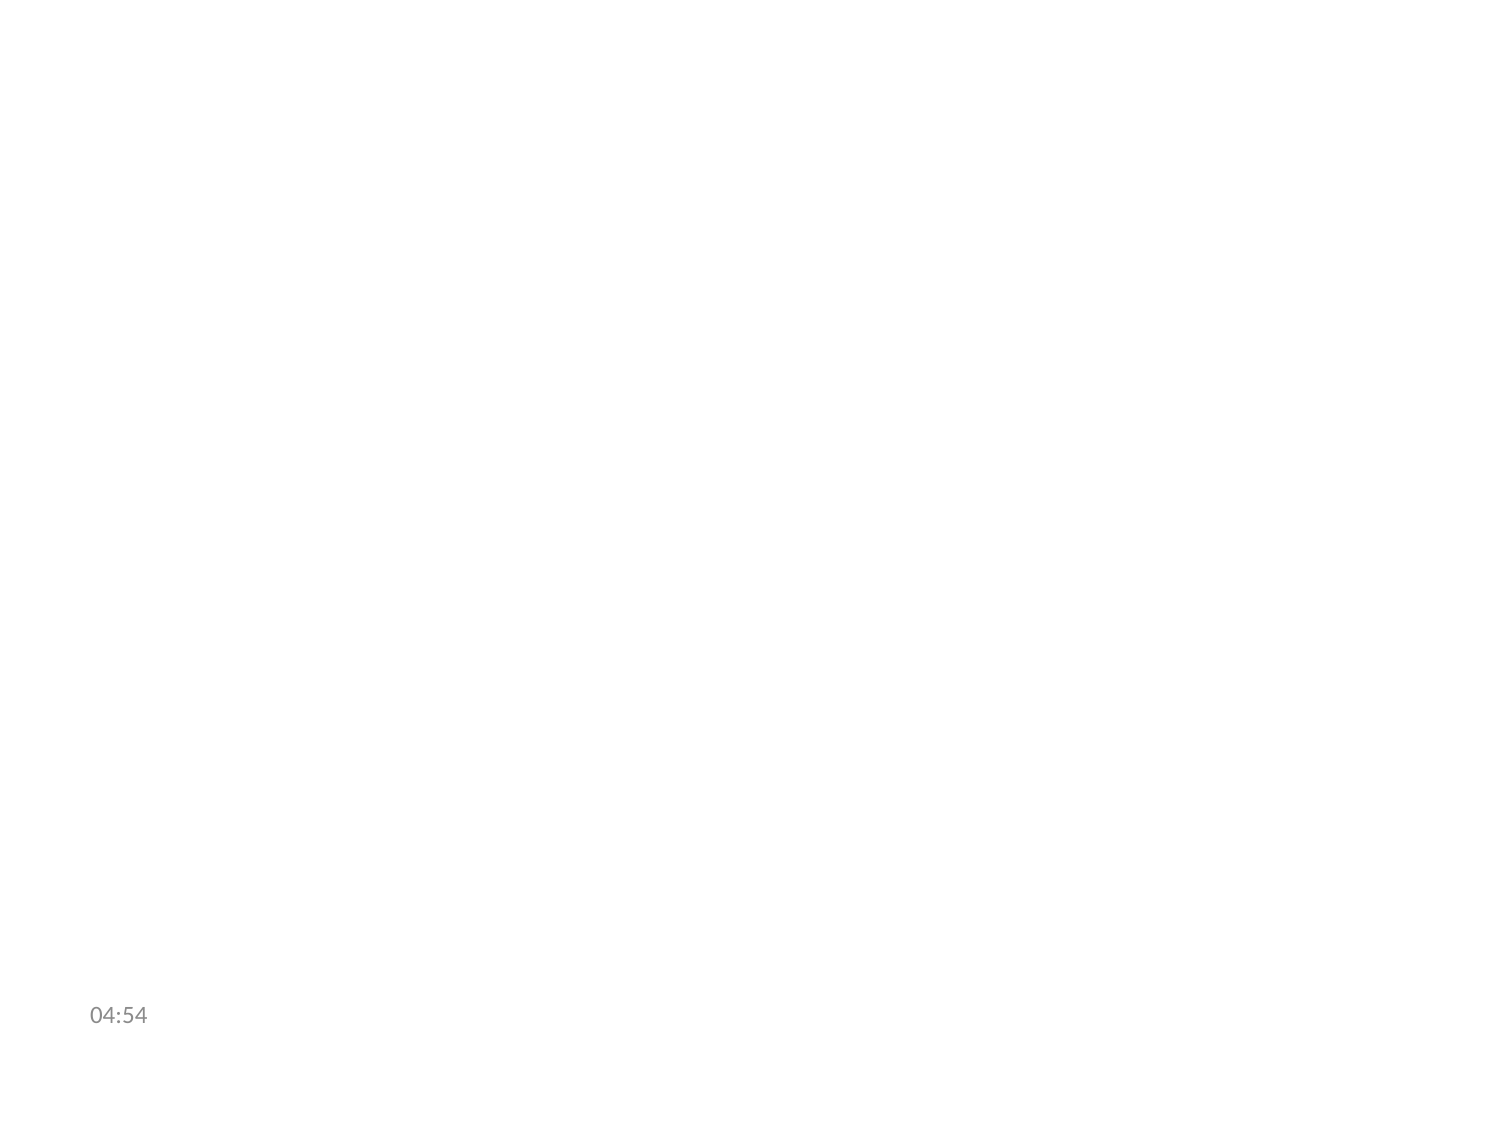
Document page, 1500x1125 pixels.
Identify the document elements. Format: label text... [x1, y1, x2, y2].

text_box 15:35 [75, 983, 425, 1044]
